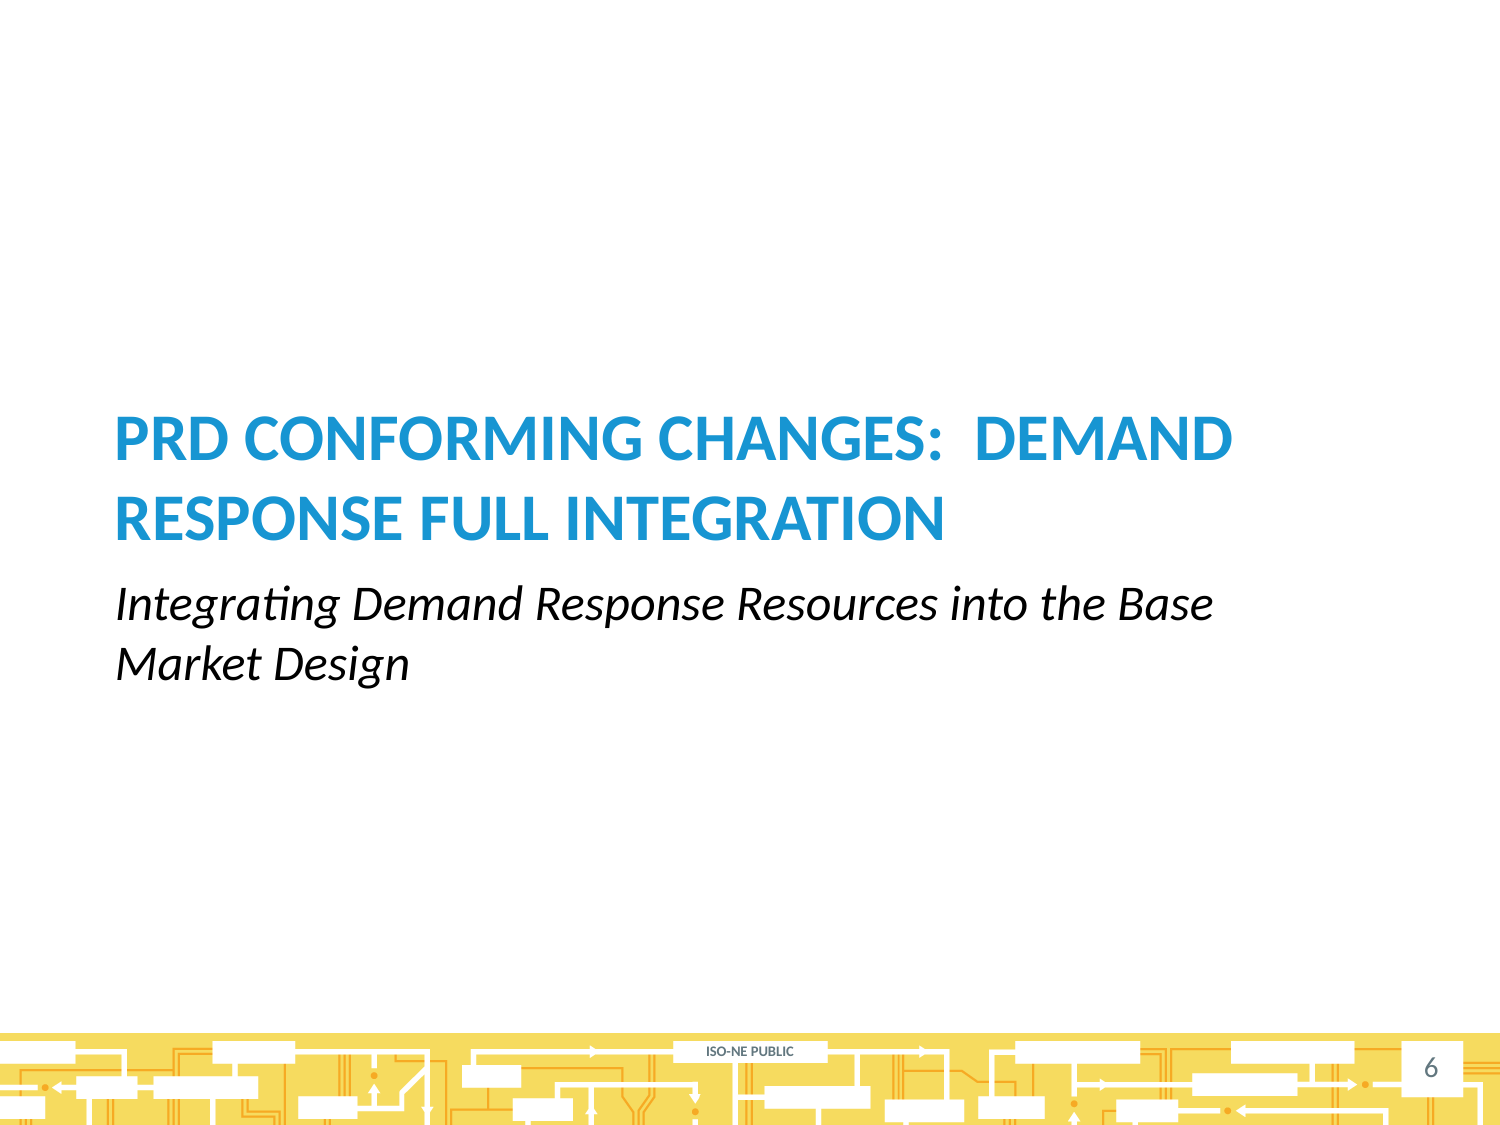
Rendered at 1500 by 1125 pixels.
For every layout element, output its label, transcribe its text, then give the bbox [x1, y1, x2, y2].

slide_number 6 [1400, 1044, 1463, 1088]
picture [0, 1031, 1500, 1125]
list Integrating Demand Response Resources into the Base Market Design [99, 562, 1375, 809]
title PRD Conforming Changes: Demand Response Full integration [99, 337, 1375, 561]
